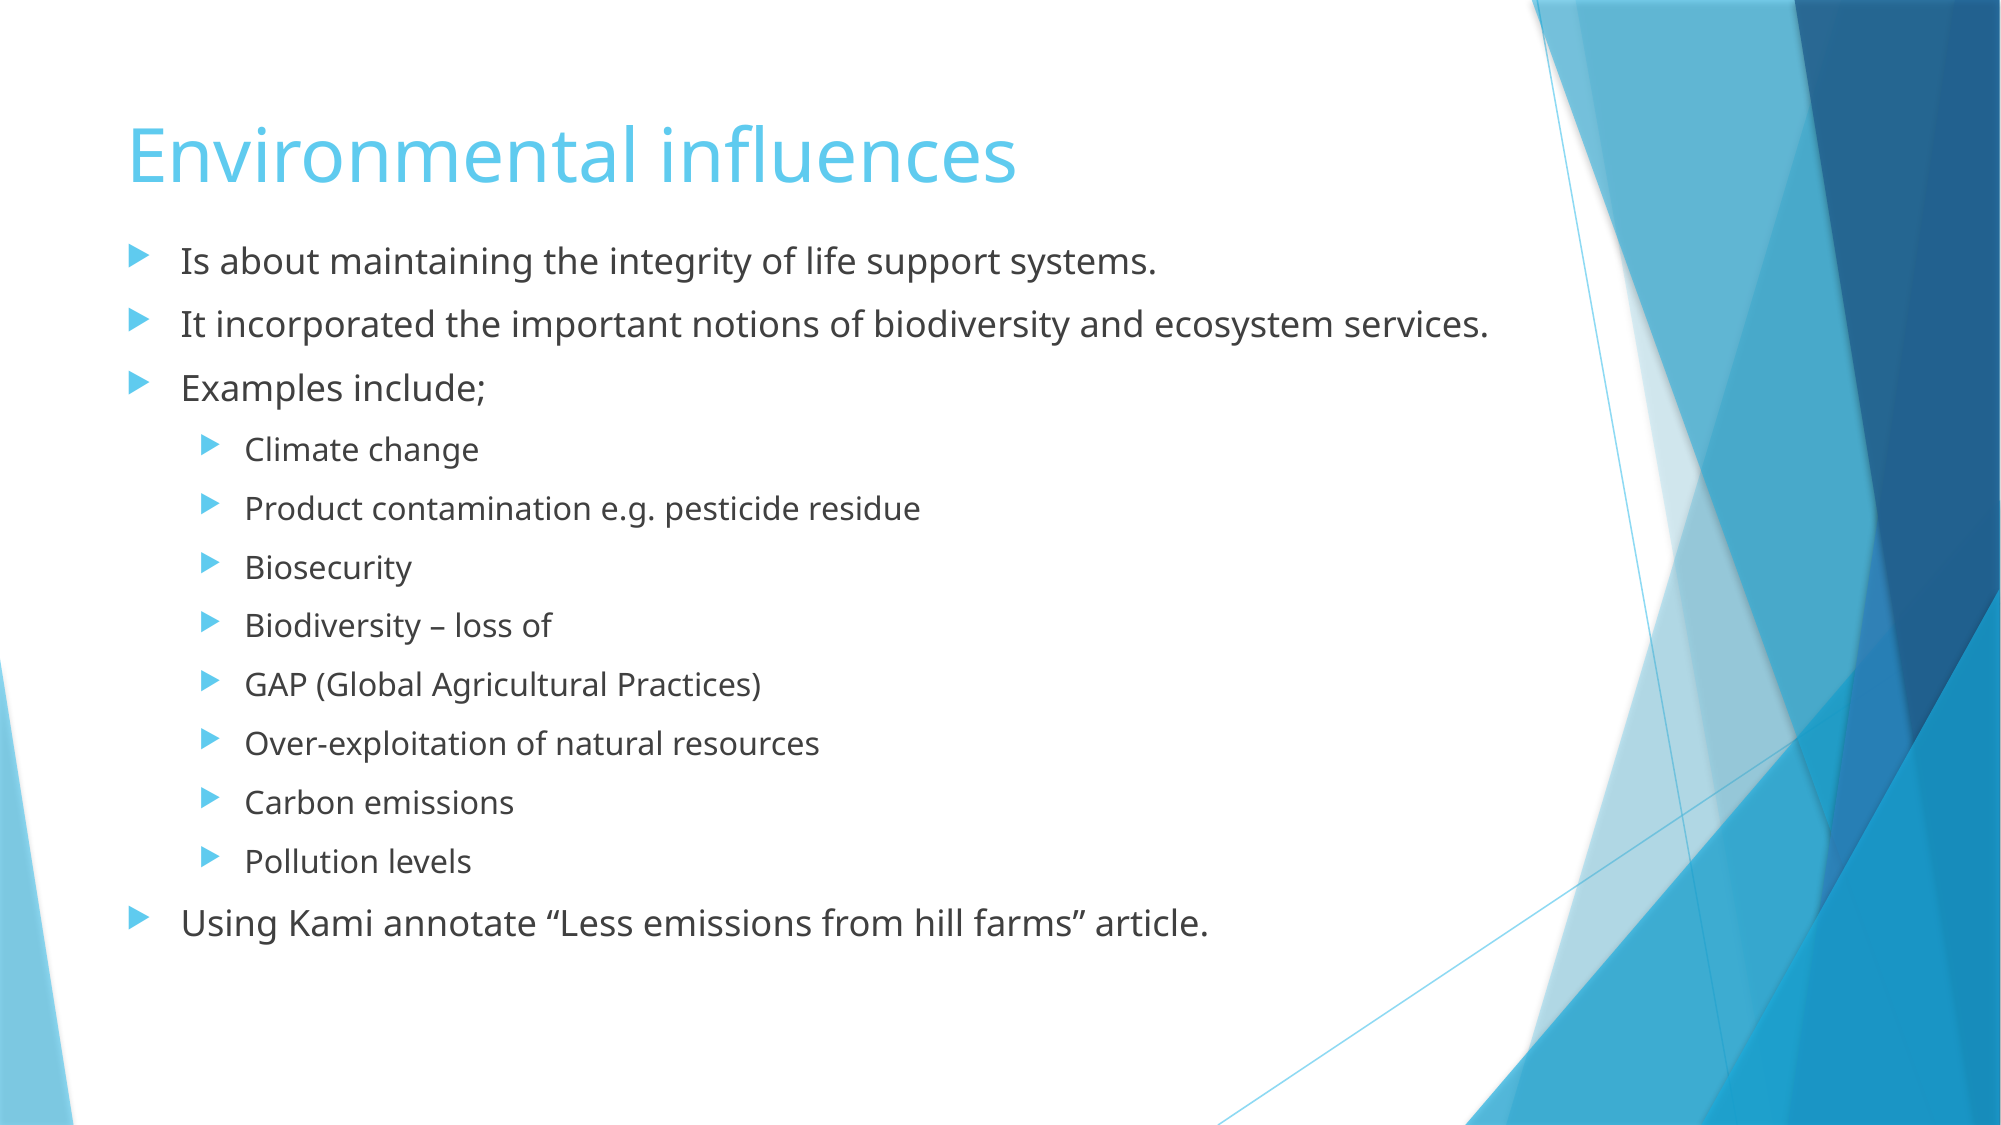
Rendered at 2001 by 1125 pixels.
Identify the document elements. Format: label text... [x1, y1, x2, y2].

list Is about maintaining the integrity of life support systems. It incorporated the important notions of biodiversity and ecosystem services. Examples include; Climate change Product contamination e.g. pesticide residue Biosecurity Biodiversity – loss of GAP (Global Agricultural Practices) Over-exploitation of natural resources Carbon emissions Pollution levels Using Kami annotate “Less emissions from hill farms” article. [111, 230, 1522, 991]
title Environmental influences [111, 99, 1522, 230]
